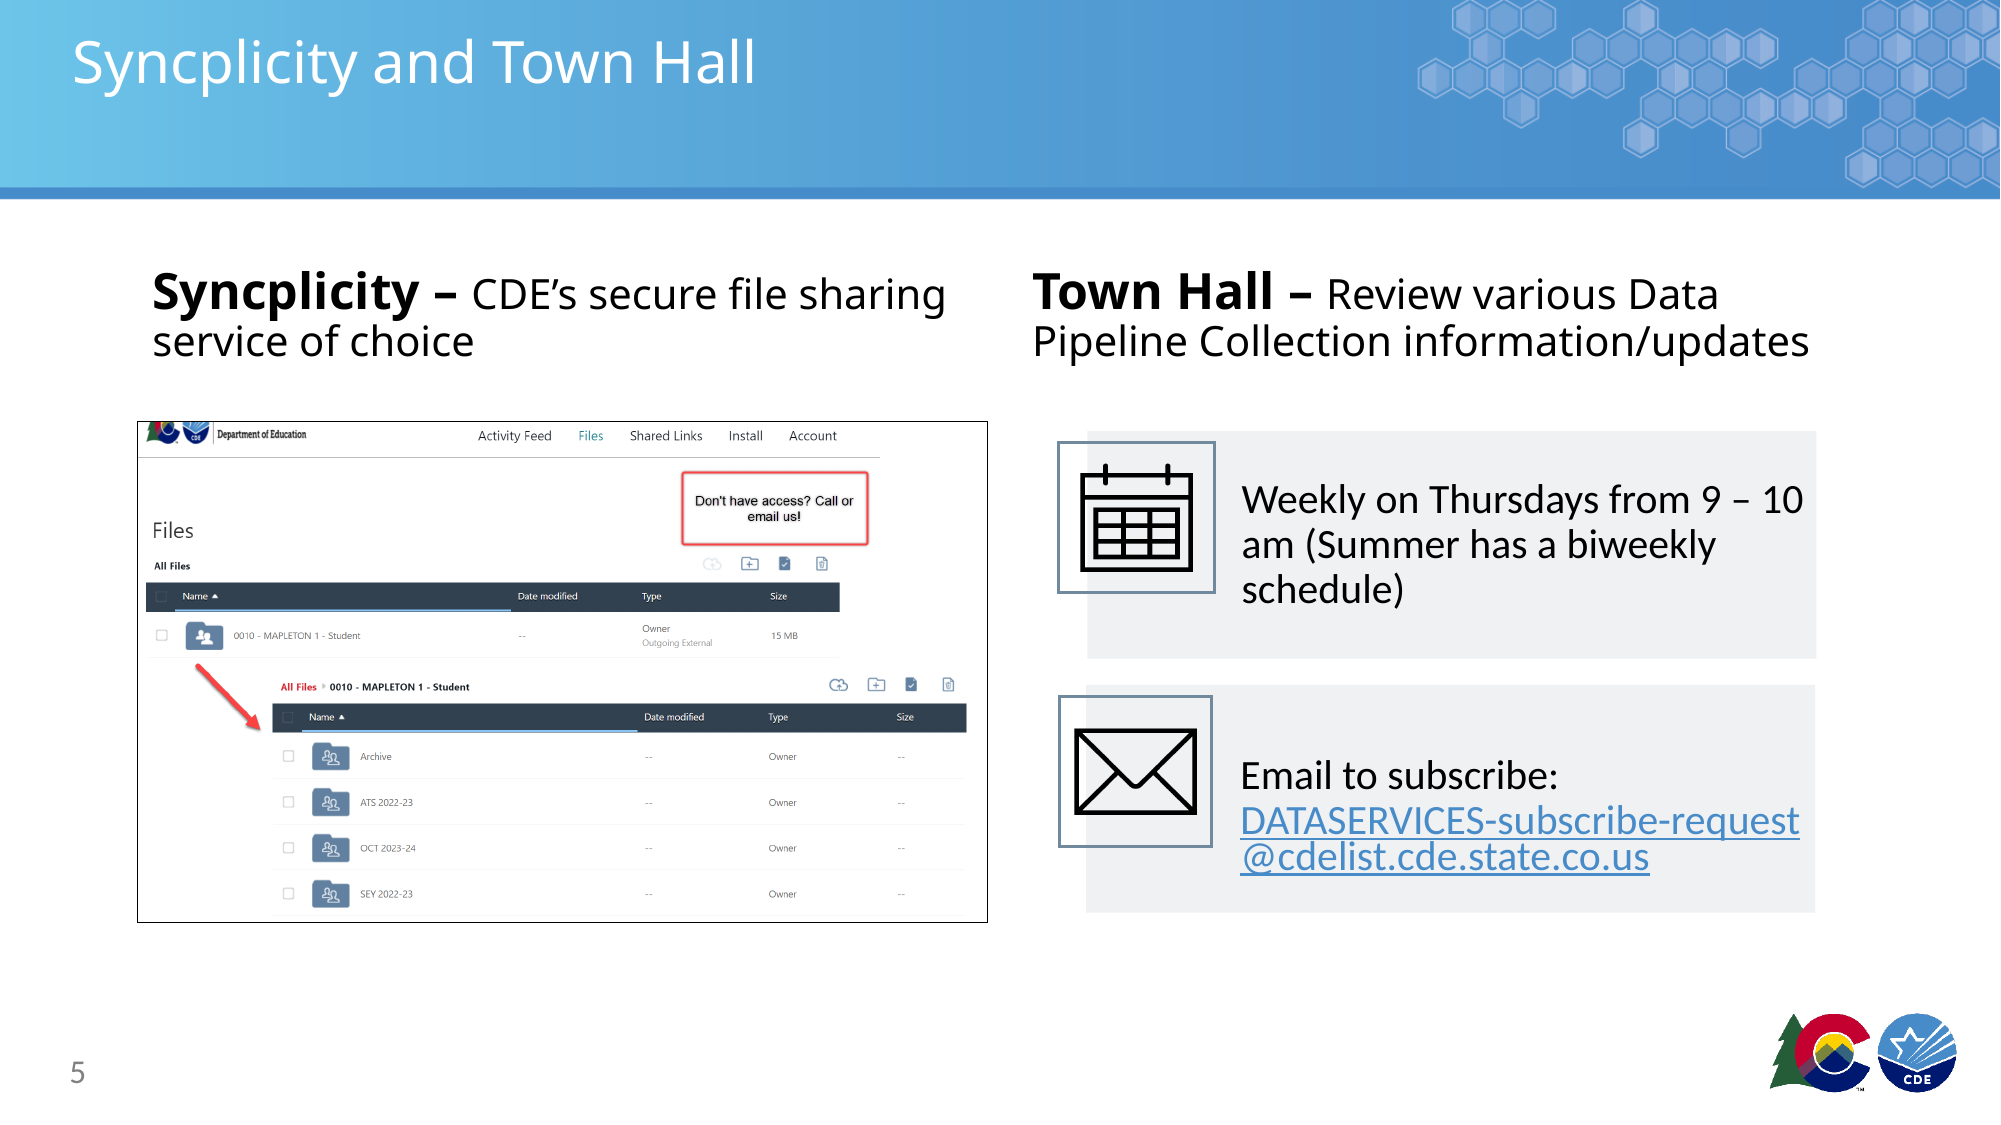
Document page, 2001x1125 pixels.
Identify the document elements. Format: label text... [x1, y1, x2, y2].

picture [1768, 1012, 1957, 1093]
title Syncplicity and Town Hall [72, 33, 1396, 182]
picture [0, 0, 2000, 200]
list Syncplicity – CDE’s secure file sharing service of choice [137, 259, 988, 352]
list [137, 421, 988, 923]
list Town Hall – Review various Data Pipeline Collection information/updates [1017, 259, 1868, 350]
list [1012, 421, 1863, 923]
slide_number 5 [54, 1042, 505, 1103]
